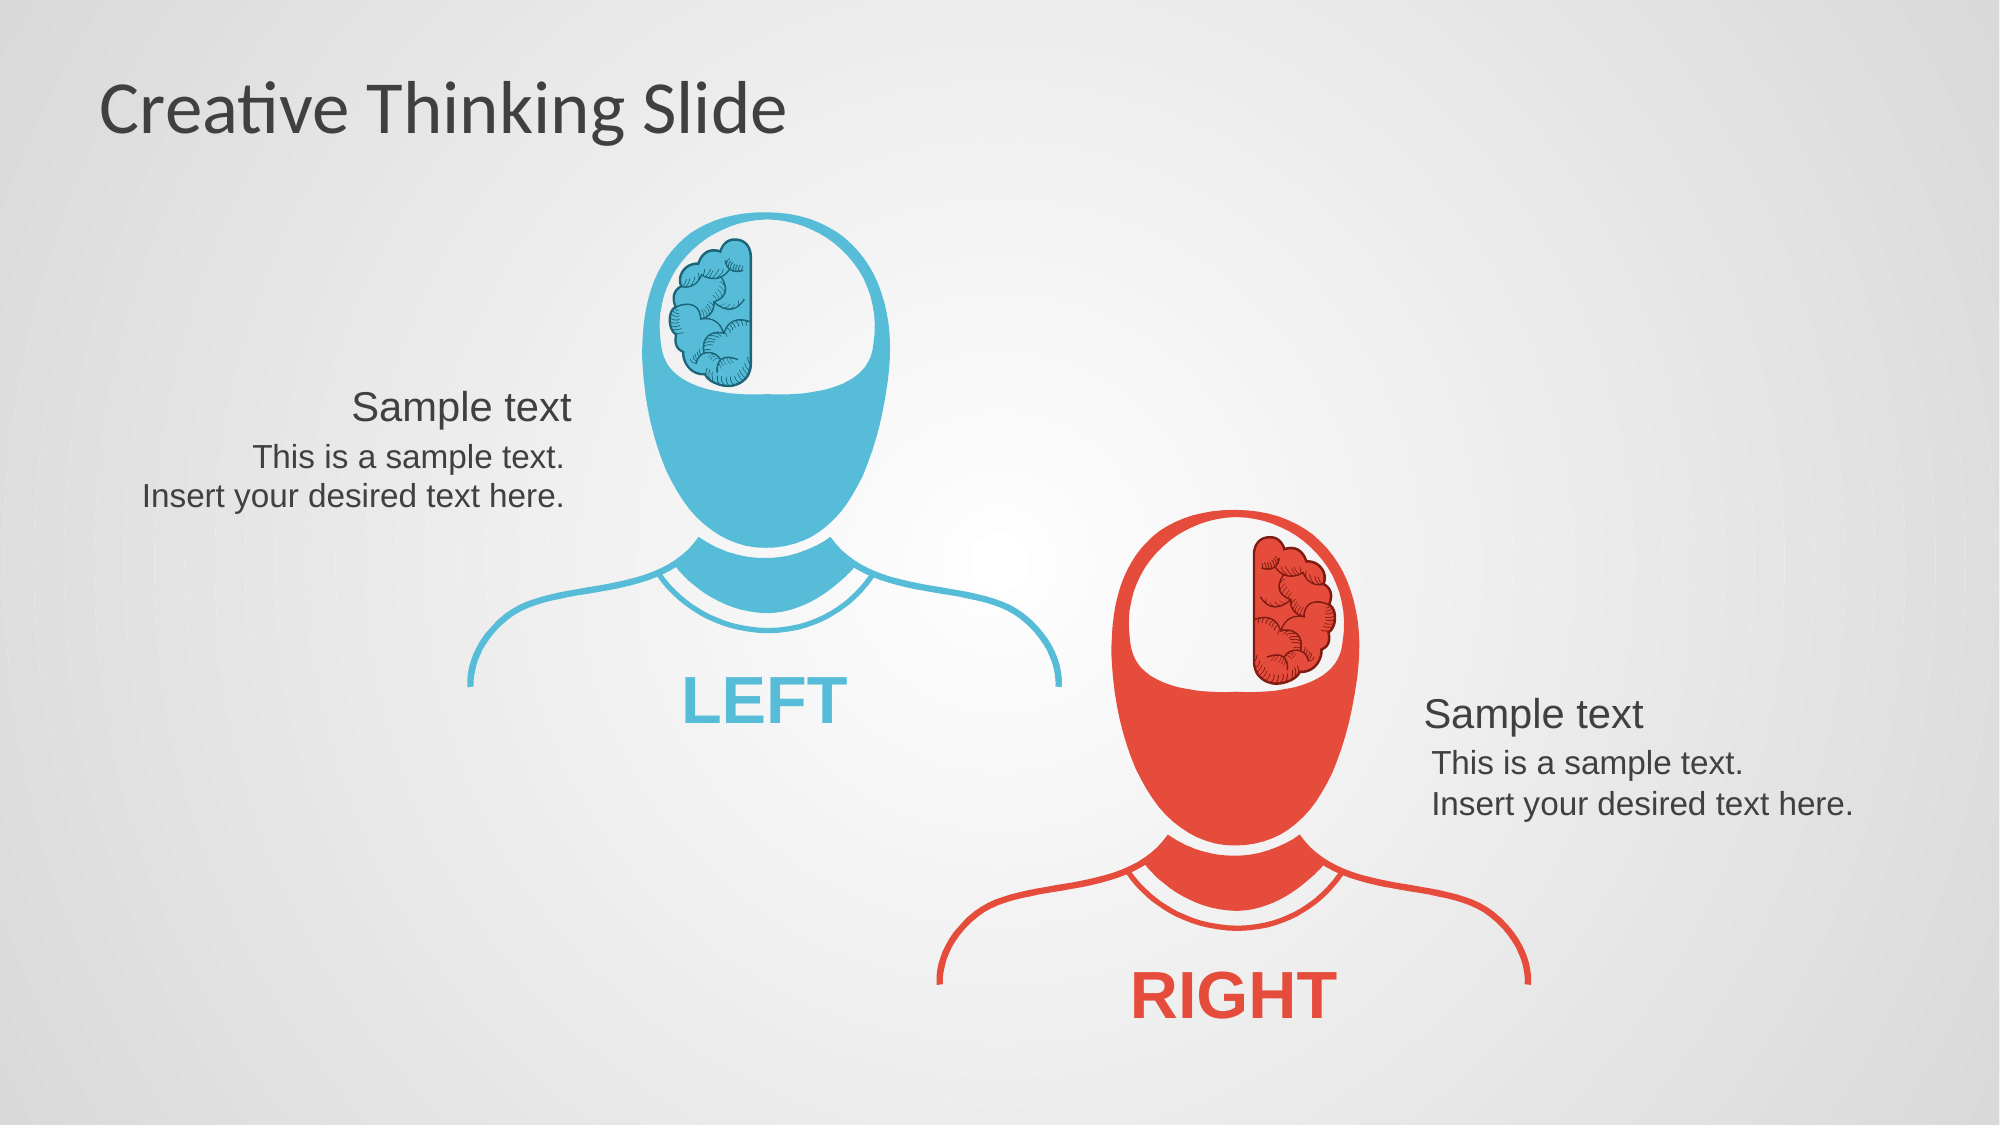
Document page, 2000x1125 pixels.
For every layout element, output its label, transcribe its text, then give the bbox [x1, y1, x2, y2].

title Creative Thinking Slide [99, 45, 1900, 162]
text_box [936, 509, 1532, 986]
text_box RIGHT [1114, 993, 1353, 1040]
text_box This is a sample text. Insert your desired text here. [1536, 745, 1871, 829]
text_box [467, 212, 1063, 688]
text_box LEFT [666, 696, 863, 744]
text_box Sample text [1536, 679, 1877, 745]
text_box This is a sample text. Insert your desired text here. [126, 438, 462, 522]
text_box Sample text [119, 372, 462, 438]
